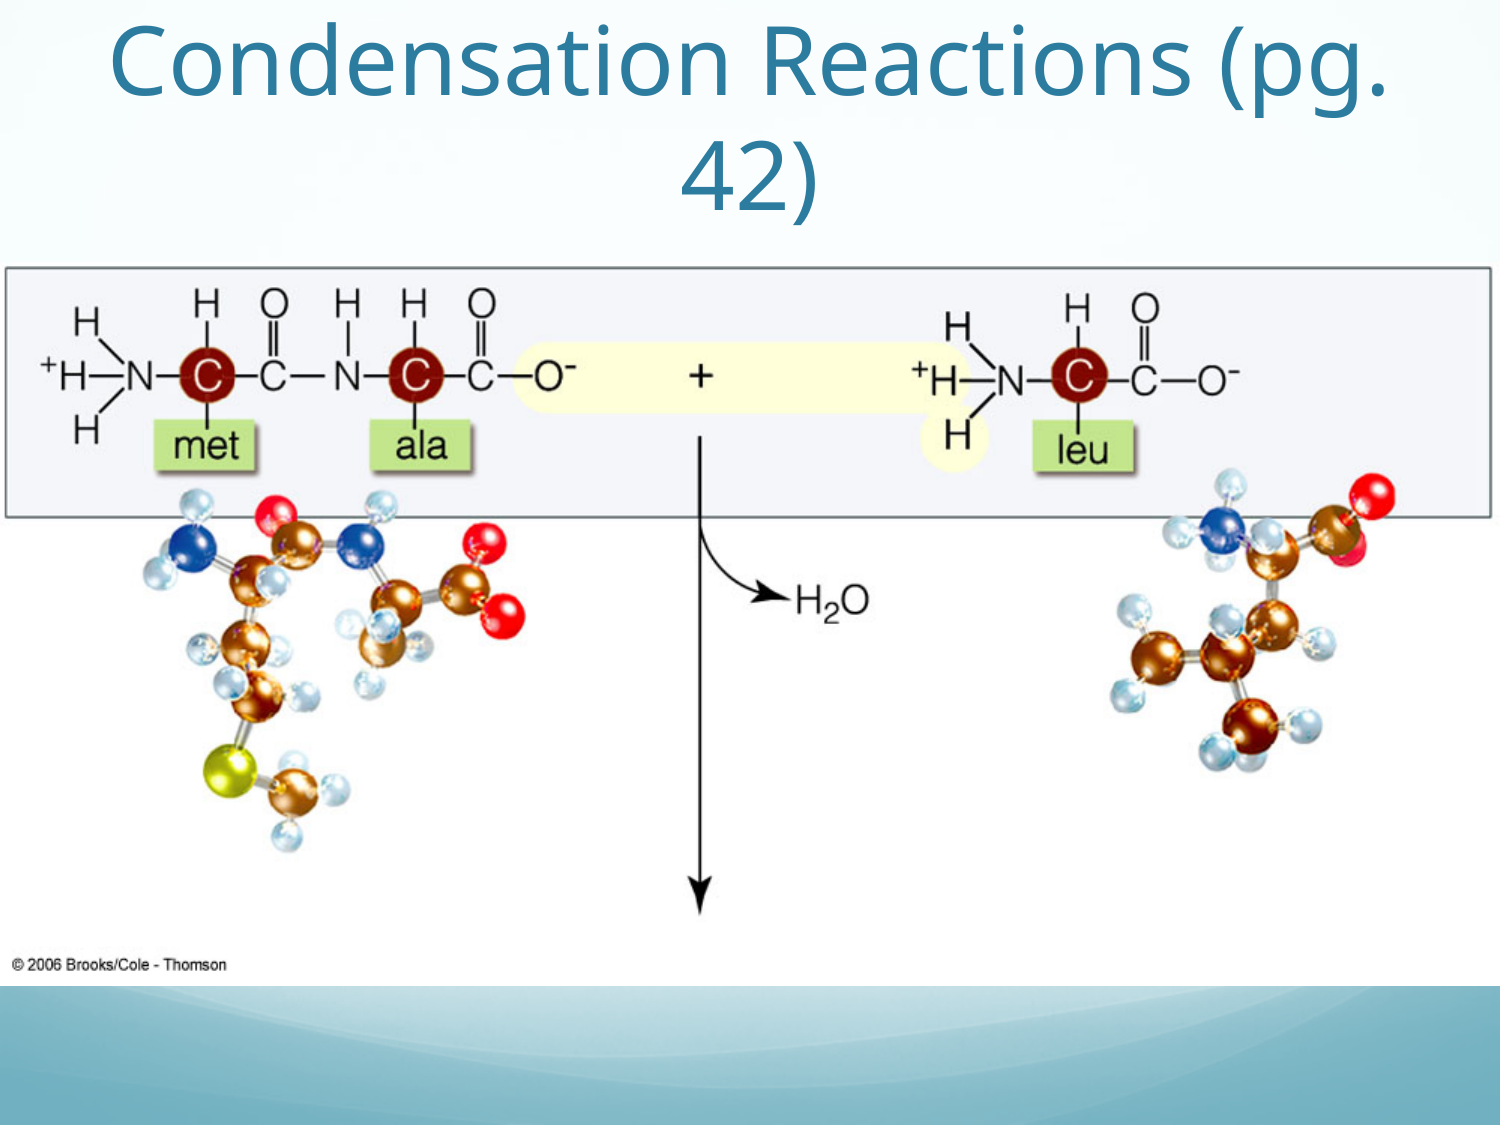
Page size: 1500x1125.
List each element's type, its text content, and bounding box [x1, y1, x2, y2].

text_box [0, 262, 1500, 986]
title Condensation Reactions (pg. 42) [90, 17, 1410, 237]
